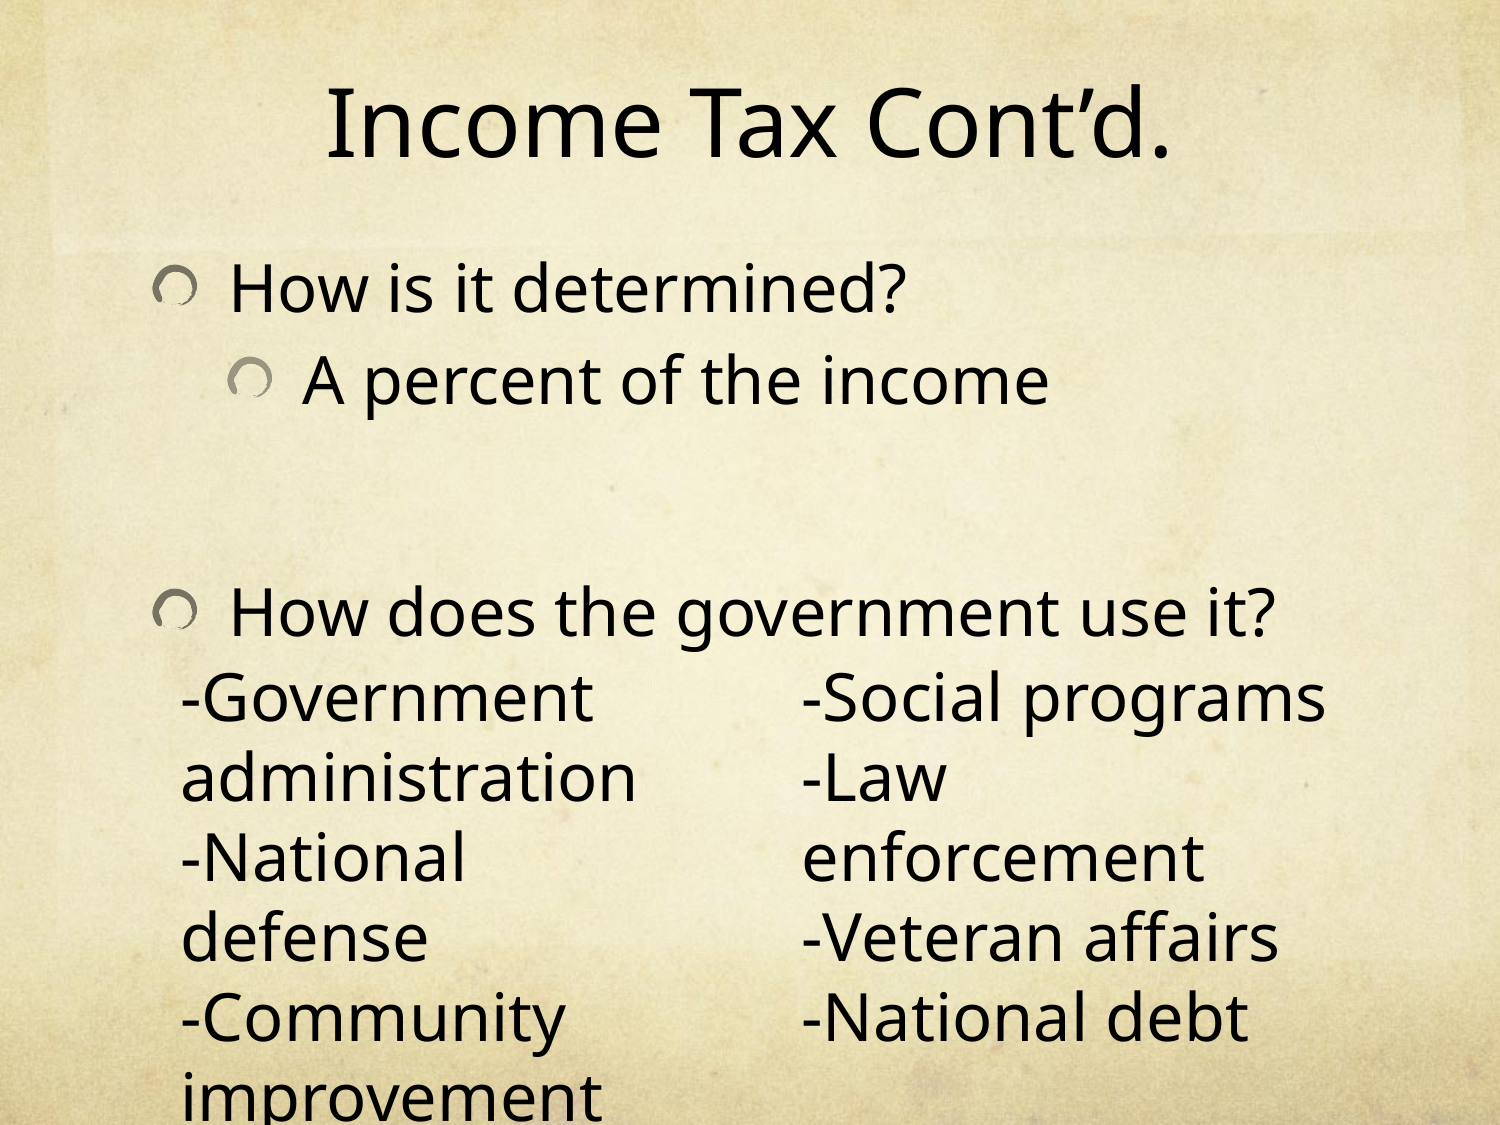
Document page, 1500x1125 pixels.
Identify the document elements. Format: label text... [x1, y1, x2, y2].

title Income Tax Cont’d. [90, 1, 1410, 238]
picture [152, 264, 199, 307]
picture [0, 0, 1500, 1125]
list How is it determined? A percent of the income How does the government use it? [137, 237, 1363, 647]
picture [227, 356, 274, 399]
picture [152, 588, 199, 631]
text_box -Government administration -National defense -Community improvement -Social programs -Law enforcement -Veteran affairs -National debt [90, 647, 1363, 1125]
